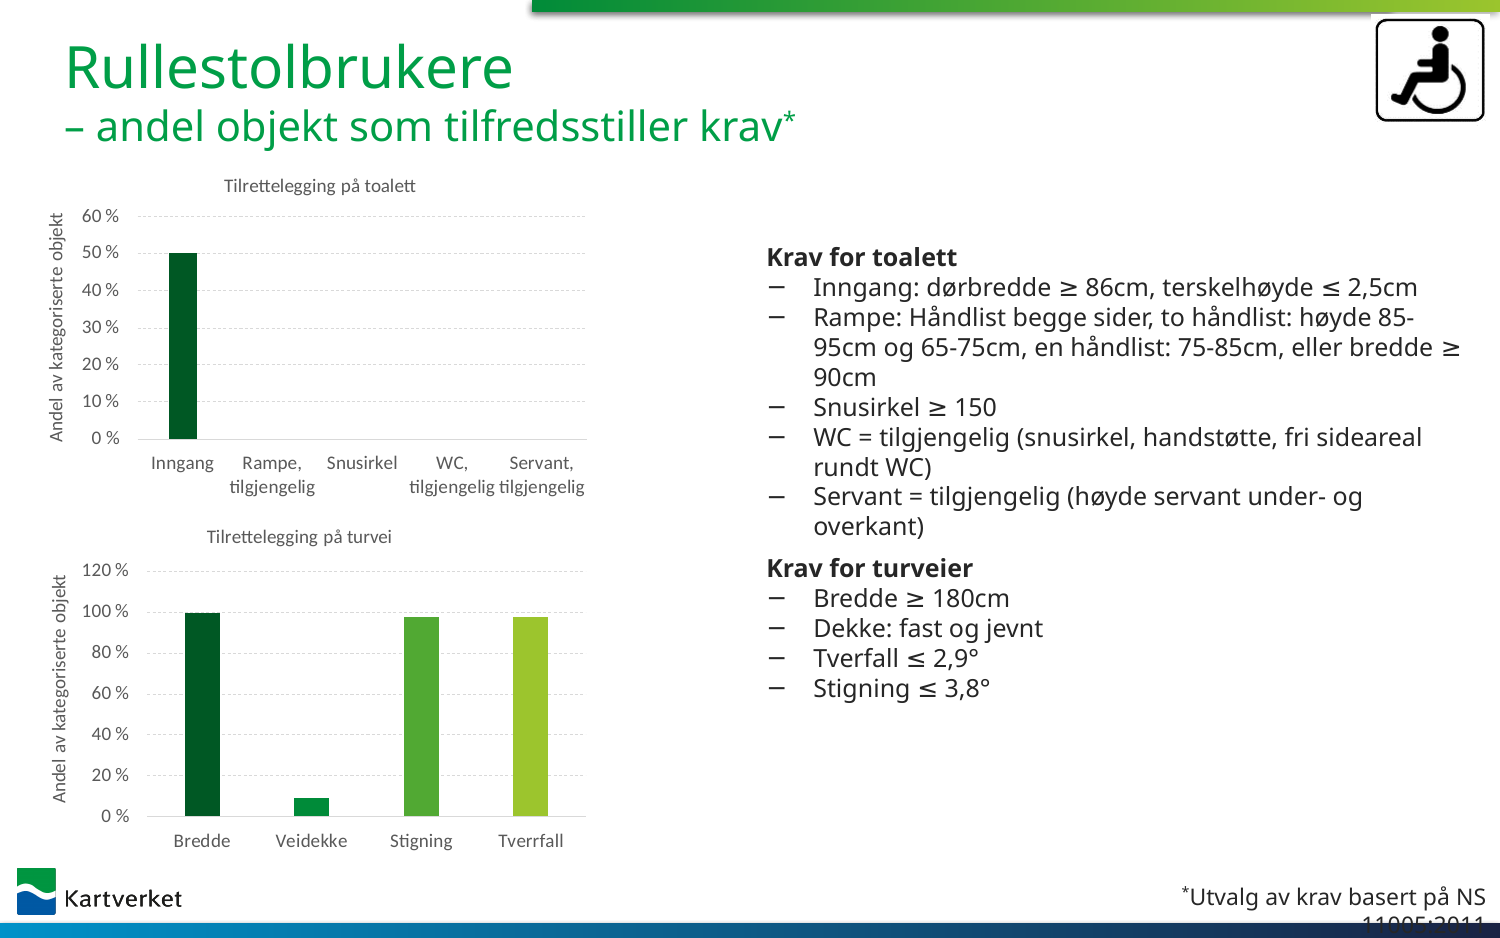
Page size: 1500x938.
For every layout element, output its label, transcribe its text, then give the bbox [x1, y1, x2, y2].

text_box Rullestolbrukere – andel objekt som tilfredsstiller krav* [49, 14, 1431, 158]
picture [1371, 13, 1491, 127]
text_box *Utvalg av krav basert på NS 11005:2011 [1068, 873, 1500, 938]
text_box Krav for turveier Bredde ≥ 180cm Dekke: fast og jevnt Tverfall ≤ 2,9° Stigning ≤ 3,8° [751, 545, 1483, 710]
picture [41, 166, 598, 505]
picture [41, 520, 597, 859]
text_box Krav for toalett Inngang: dørbredde ≥ 86cm, terskelhøyde ≤ 2,5cm Rampe: Håndlist begge sider, to håndlist: høyde 85-95cm og 65-75cm, en håndlist: 75-85cm, eller bredde ≥ 90cm Snusirkel ≥ 150 WC = tilgjengelig (snusirkel, handstøtte, fri sideareal rundt WC) Servant = tilgjengelig (høyde servant under- og overkant) [751, 234, 1483, 545]
